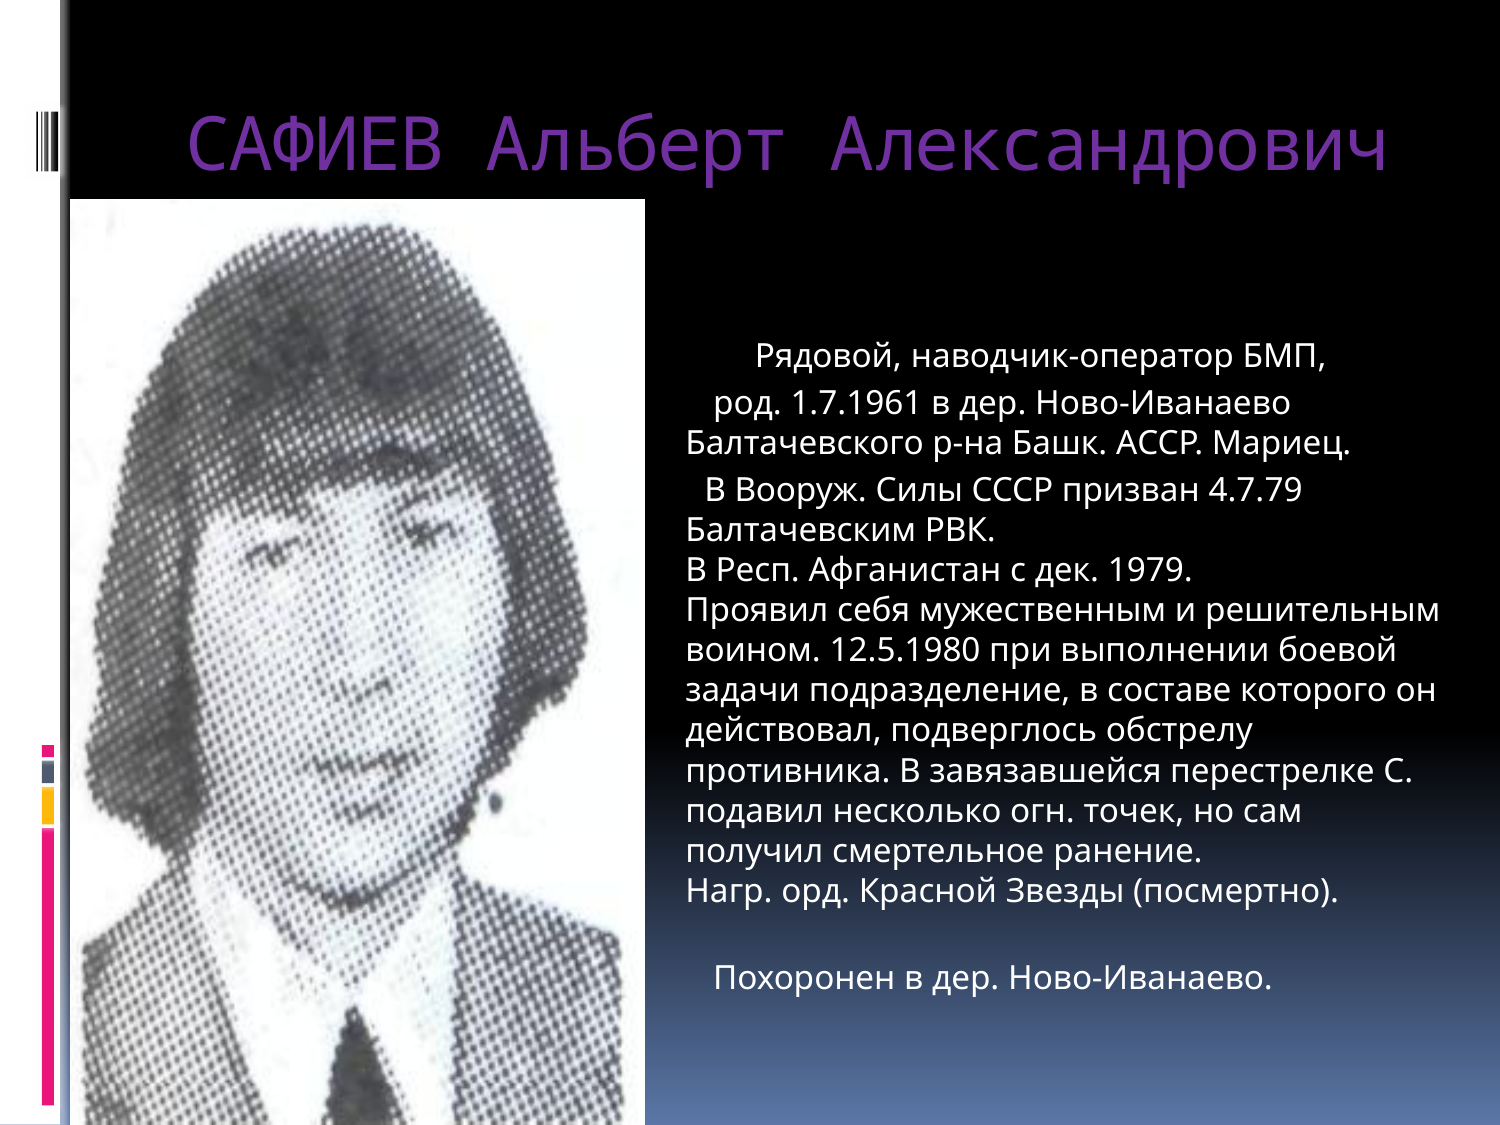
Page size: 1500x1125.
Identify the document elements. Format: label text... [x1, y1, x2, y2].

title САФИЕВ Альберт Александрович [112, 44, 1463, 235]
picture [69, 198, 645, 1125]
list Рядовой, наводчик-оператор БМП, род. 1.7.1961 в дер. Ново-Иванаево Балтачевского р-на Башк. АССР. Мариец. В Вооруж. Силы СССР призван 4.7.79 Балтачевским РВК. В Респ. Афганистан с дек. 1979. Проявил себя мужественным и решительным воином. 12.5.1980 при выполнении боевой задачи подразделение, в составе которого он действовал, подверглось обстрелу противника. В завязавшейся перестрелке С. подавил несколько огн. точек, но сам получил смертельное ранение. Нагр. орд. Красной Звезды (посмертно). Похоронен в дер. Ново-Иванаево. [653, 235, 1463, 1125]
